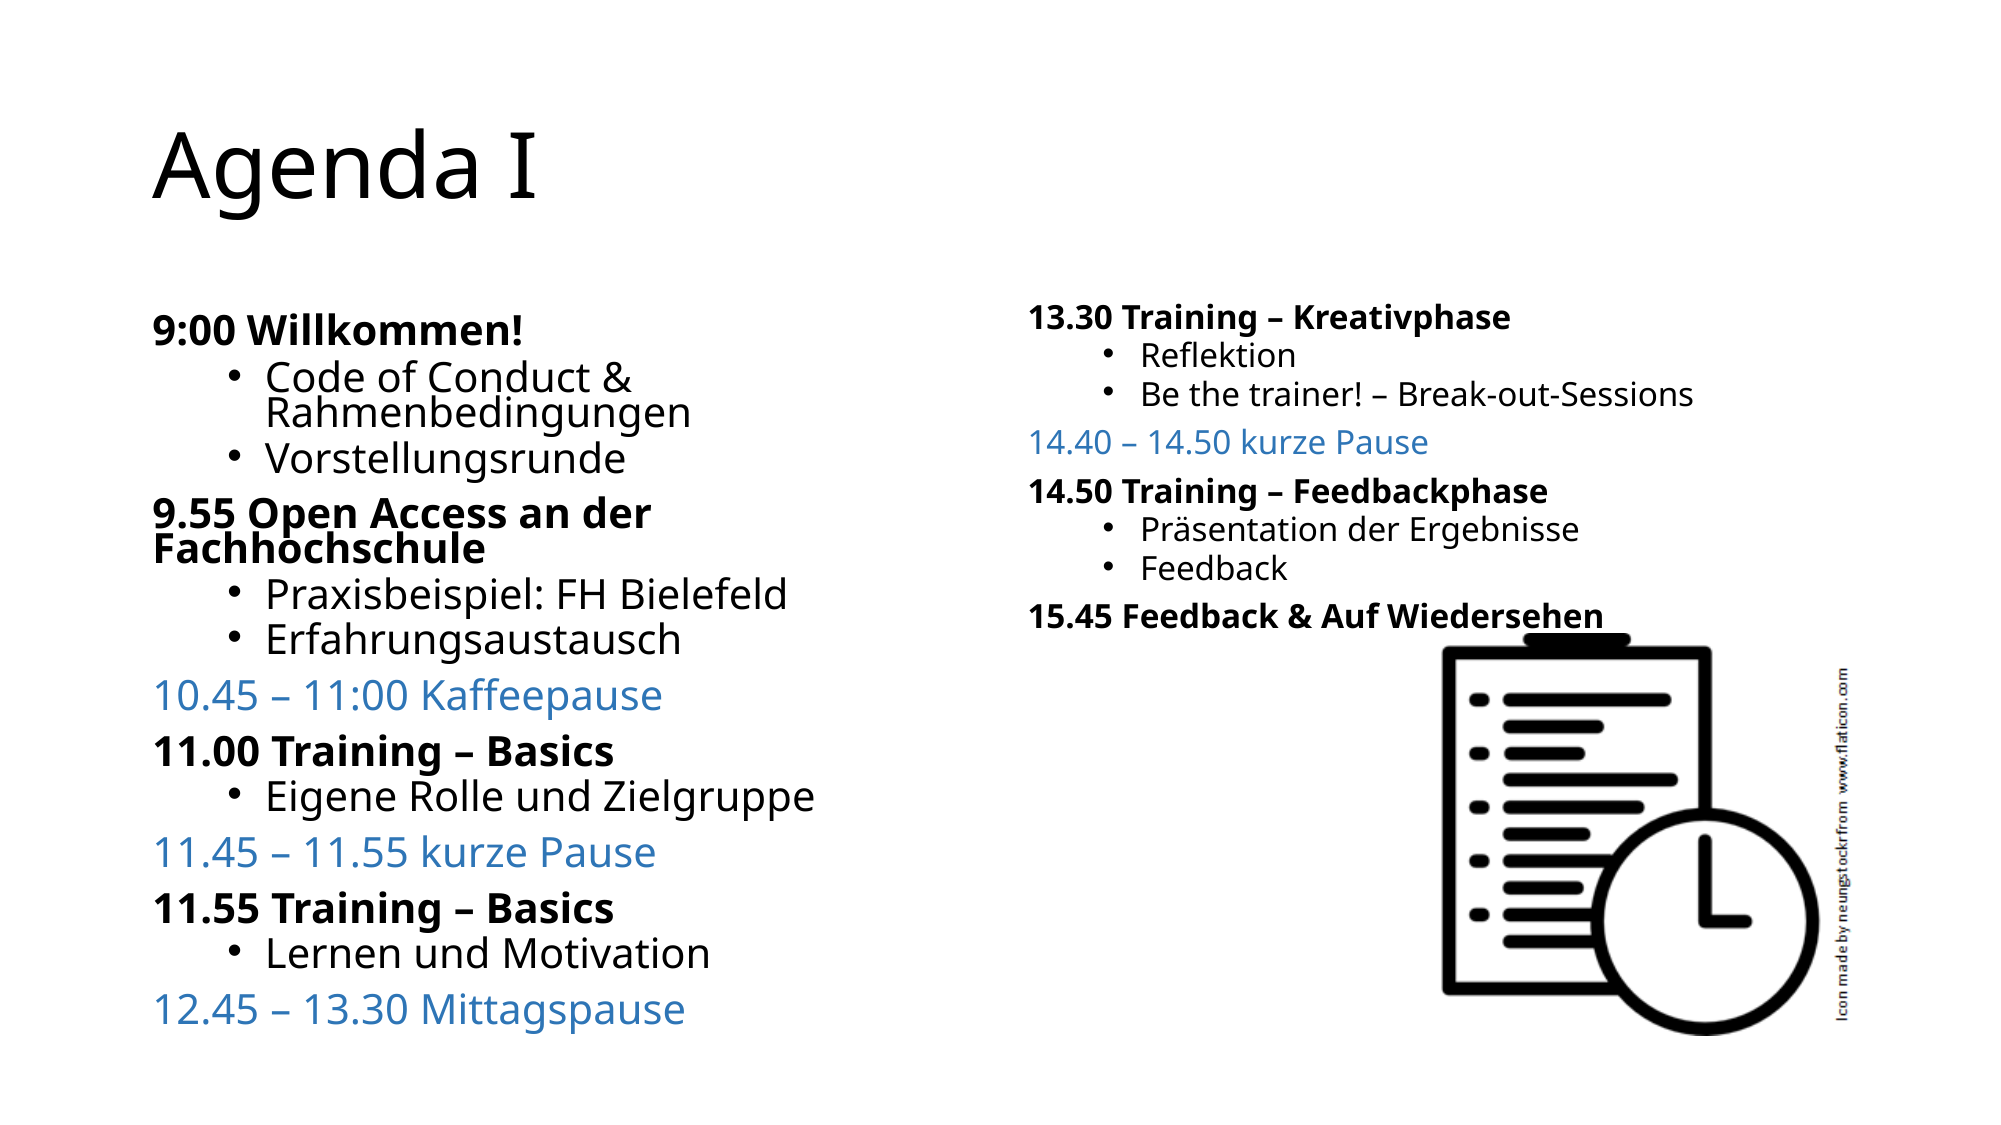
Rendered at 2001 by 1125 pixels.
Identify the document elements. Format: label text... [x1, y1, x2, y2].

picture [1429, 633, 1863, 1036]
title Agenda I [137, 59, 1863, 278]
list 9:00 Willkommen! Code of Conduct & Rahmenbedingungen Vorstellungsrunde 9.55 Open Access an der Fachhochschule Praxisbeispiel: FH Bielefeld Erfahrungsaustausch 10.45 – 11:00 Kaffeepause 11.00 Training – Basics Eigene Rolle und Zielgruppe 11.45 – 11.55 kurze Pause 11.55 Training – Basics Lernen und Motivation 12.45 – 13.30 Mittagspause [137, 299, 988, 1014]
list 13.30 Training – Kreativphase Reflektion Be the trainer! – Break-out-Sessions 14.40 – 14.50 kurze Pause 14.50 Training – Feedbackphase Präsentation der Ergebnisse Feedback 15.45 Feedback & Auf Wiedersehen [1012, 299, 1863, 1014]
